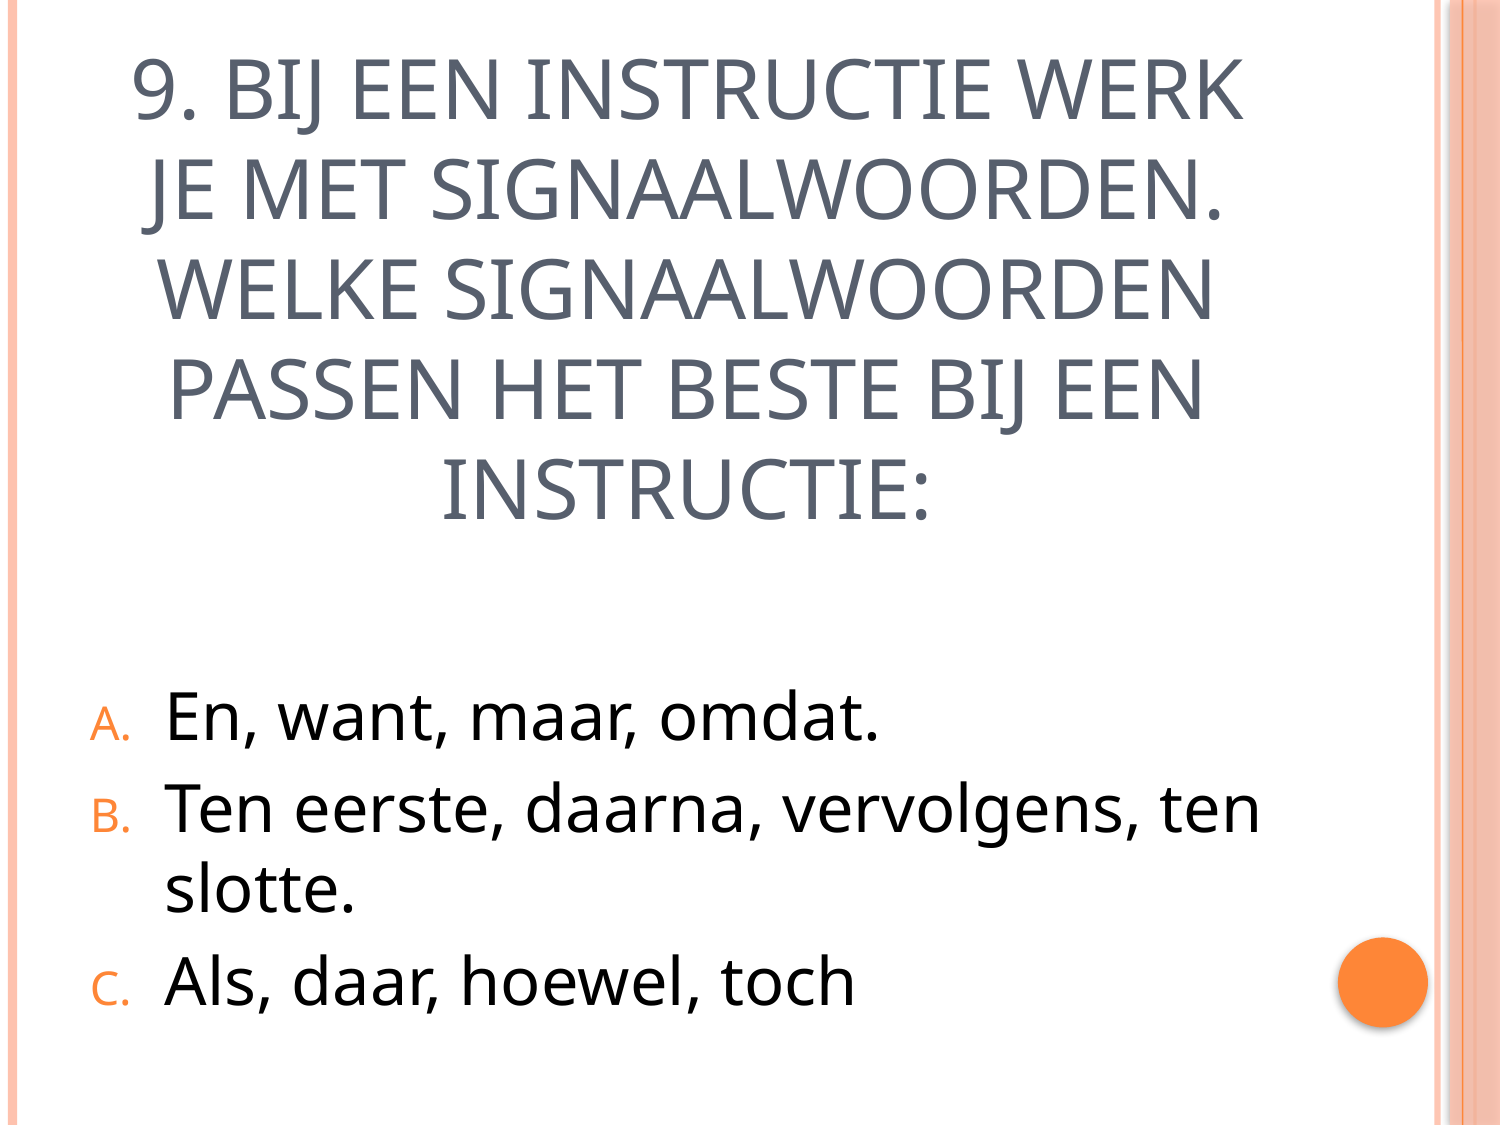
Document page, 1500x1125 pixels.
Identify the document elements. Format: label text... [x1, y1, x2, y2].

list En, want, maar, omdat. Ten eerste, daarna, vervolgens, ten slotte. Als, daar, hoewel, toch [75, 356, 1300, 1062]
